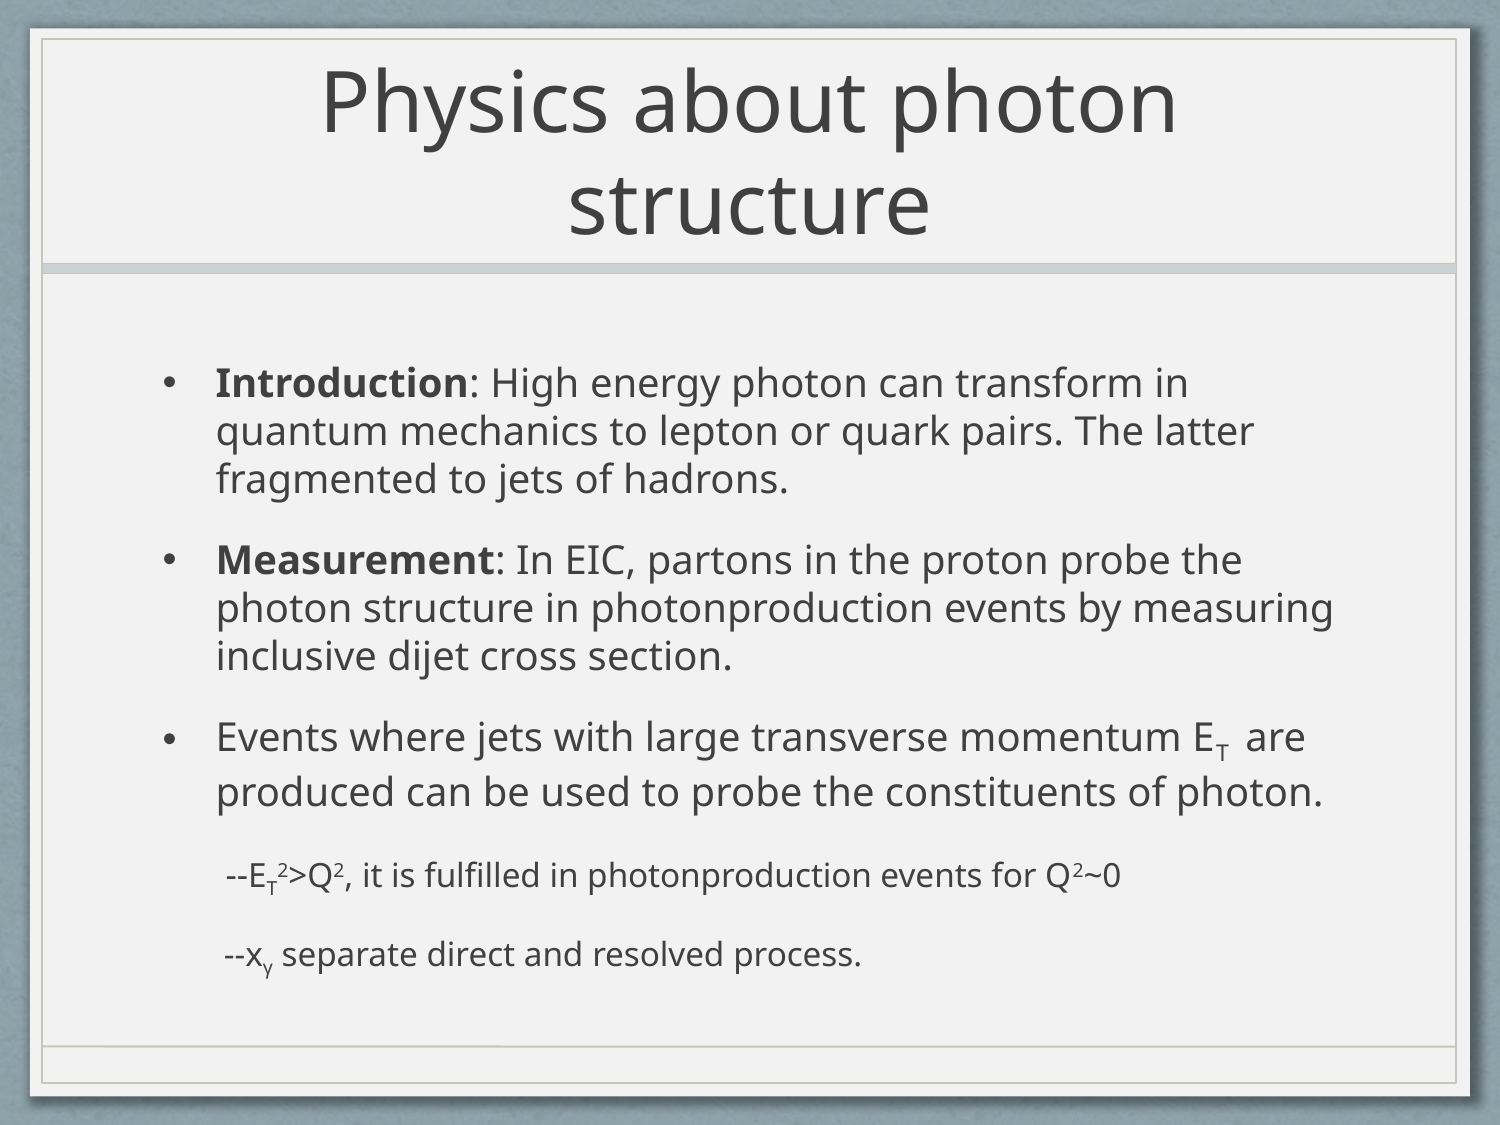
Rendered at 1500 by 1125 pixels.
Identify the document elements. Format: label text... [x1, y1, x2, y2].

list Introduction: High energy photon can transform in quantum mechanics to lepton or quark pairs. The latter fragmented to jets of hadrons. Measurement: In EIC, partons in the proton probe the photon structure in photonproduction events by measuring inclusive dijet cross section. Events where jets with large transverse momentum ET are produced can be used to probe the constituents of photon. --ET2>Q2, it is fulfilled in photonproduction events for Q2~0 --xγ separate direct and resolved process. [147, 350, 1353, 995]
title Physics about photon structure [147, 40, 1353, 260]
